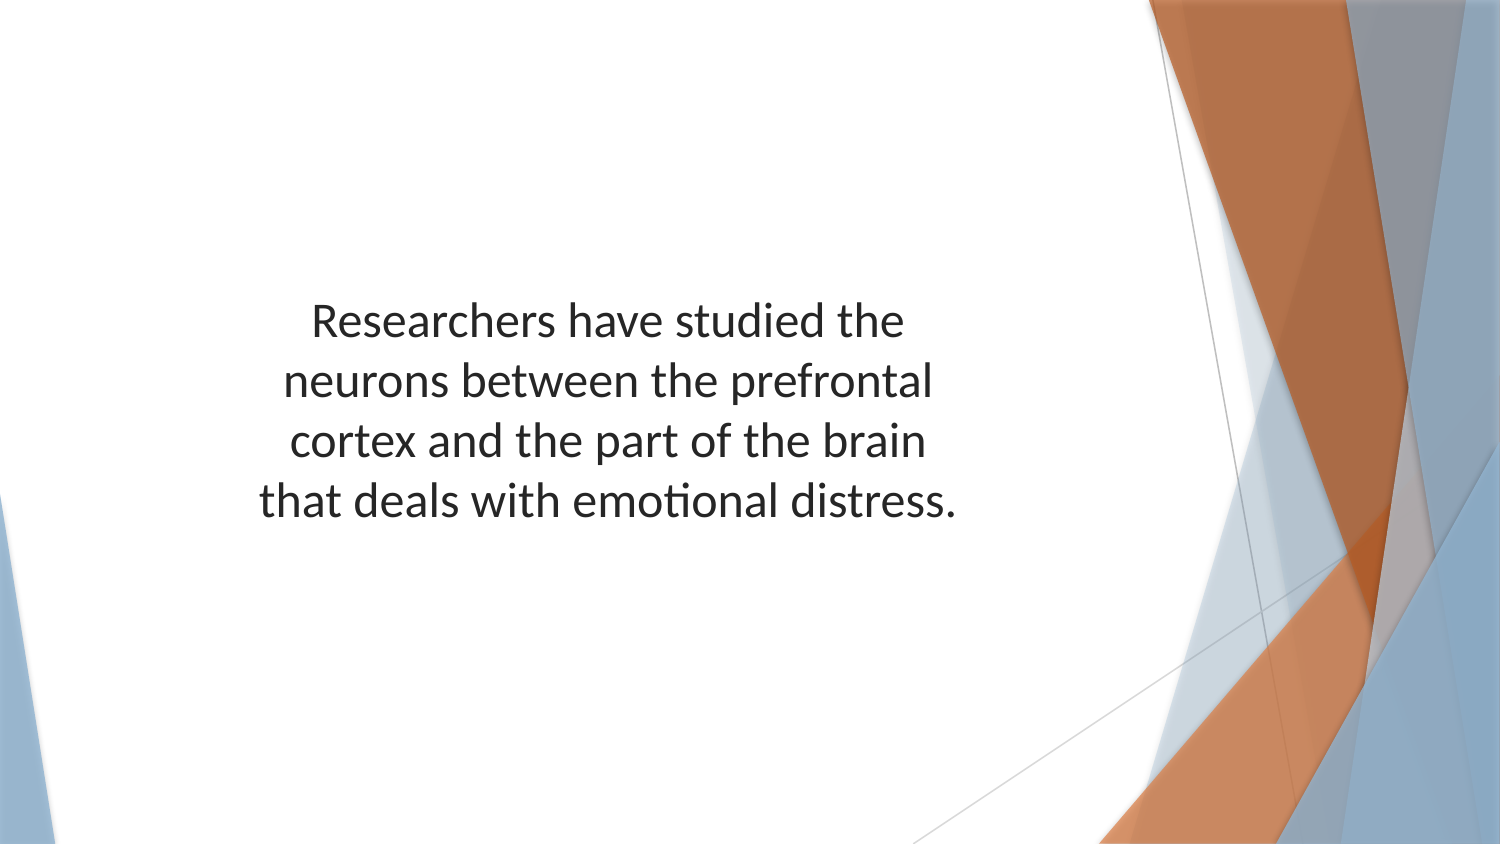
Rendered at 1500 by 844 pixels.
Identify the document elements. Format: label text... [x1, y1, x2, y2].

list Researchers have studied the neurons between the prefrontal cortex and the part of the brain that deals with emotional distress. [242, 280, 975, 647]
